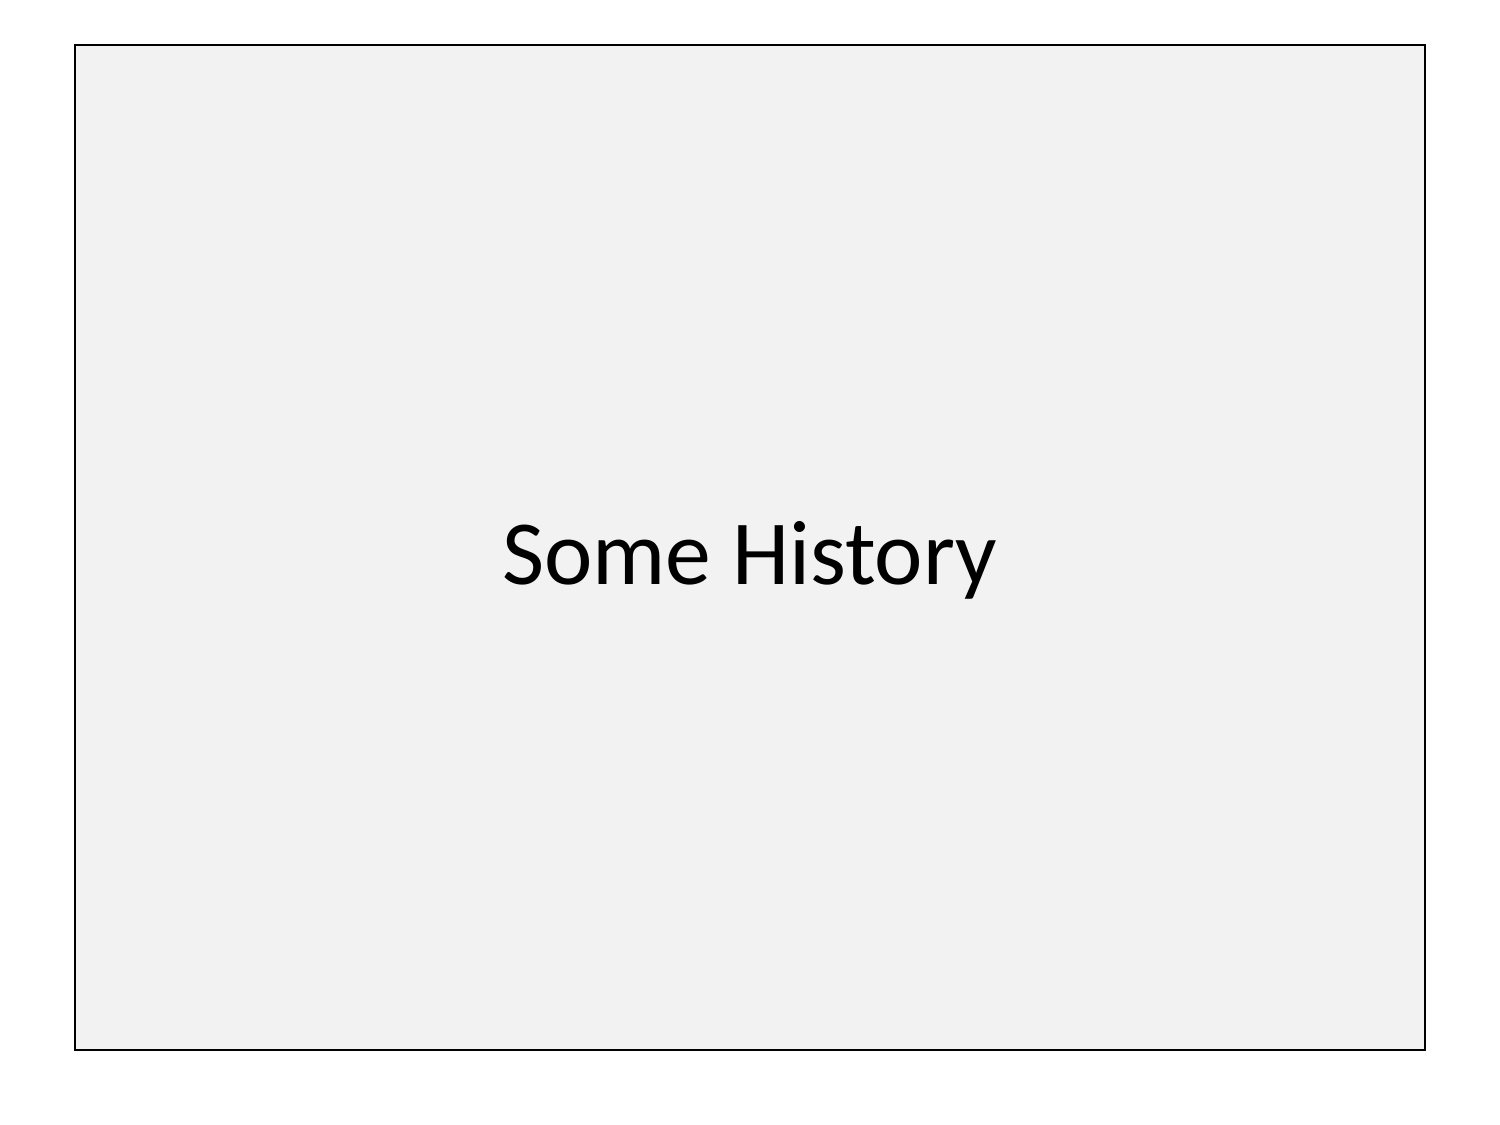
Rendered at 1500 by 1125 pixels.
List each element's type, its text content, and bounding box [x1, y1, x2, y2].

title Some History [74, 44, 1426, 1051]
